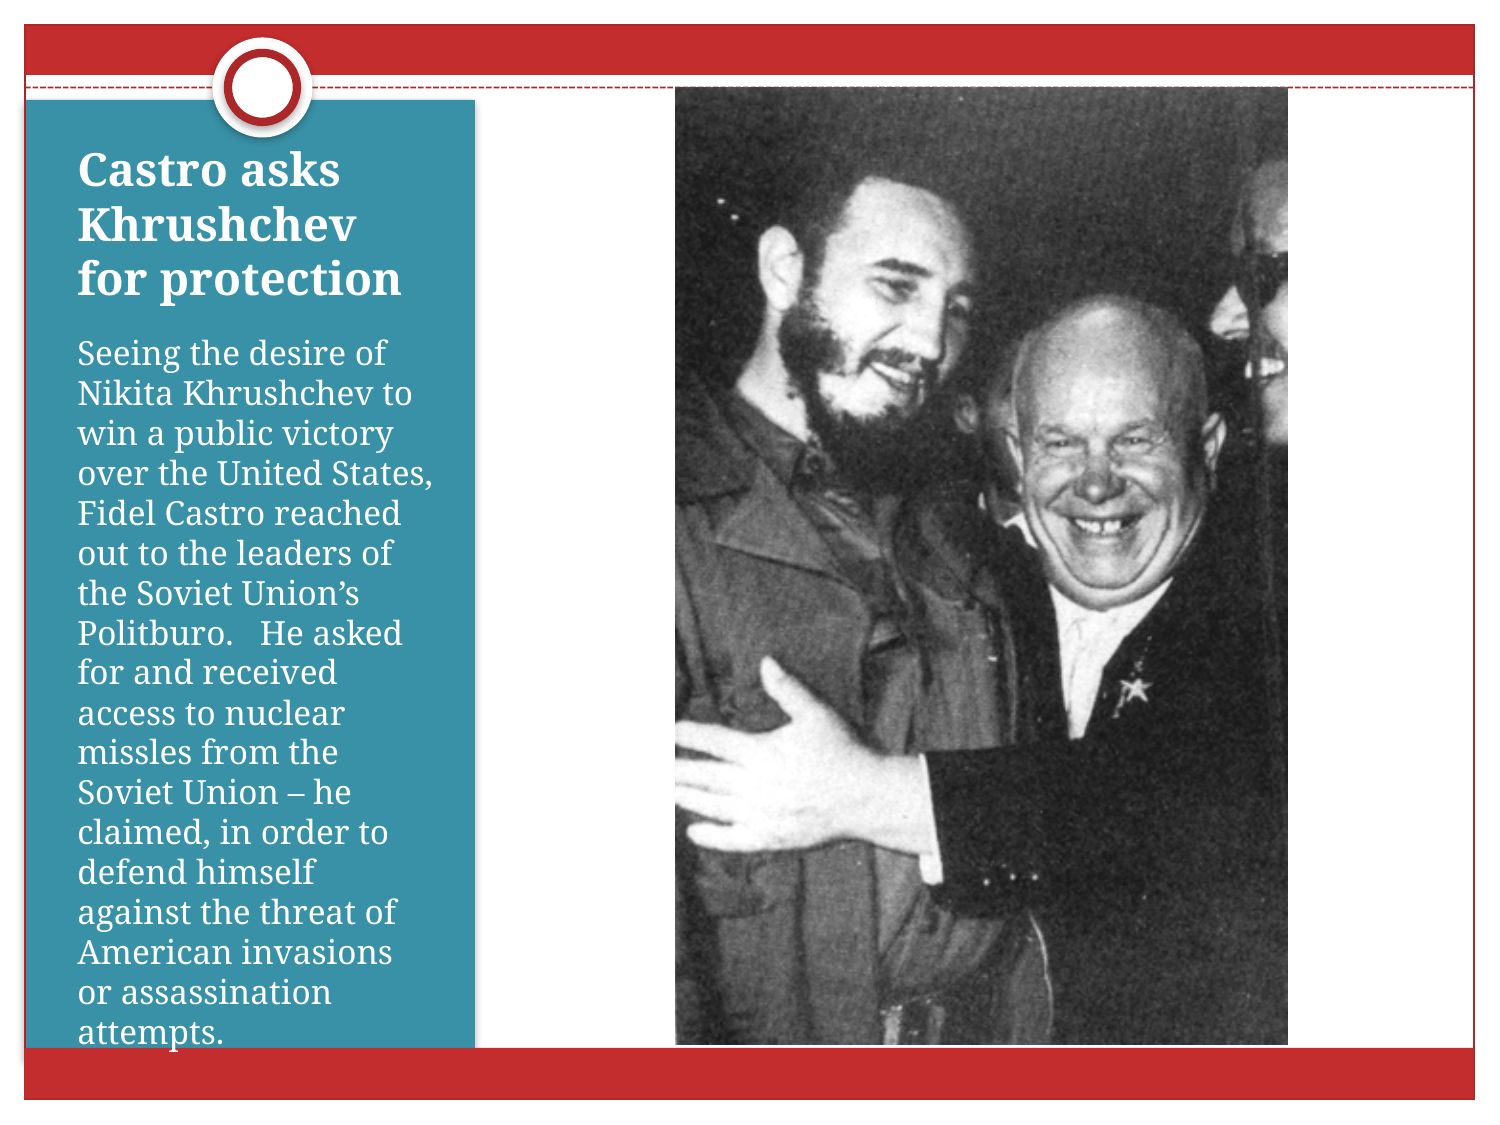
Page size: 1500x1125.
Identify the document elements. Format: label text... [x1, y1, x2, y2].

list Seeing the desire of Nikita Khrushchev to win a public victory over the United States, Fidel Castro reached out to the leaders of the Soviet Union’s Politburo. He asked for and received access to nuclear missles from the Soviet Union – he claimed, in order to defend himself against the threat of American invasions or assassination attempts. [62, 324, 450, 1005]
title Castro asks Khrushchev for protection [62, 149, 450, 313]
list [674, 87, 1288, 1045]
